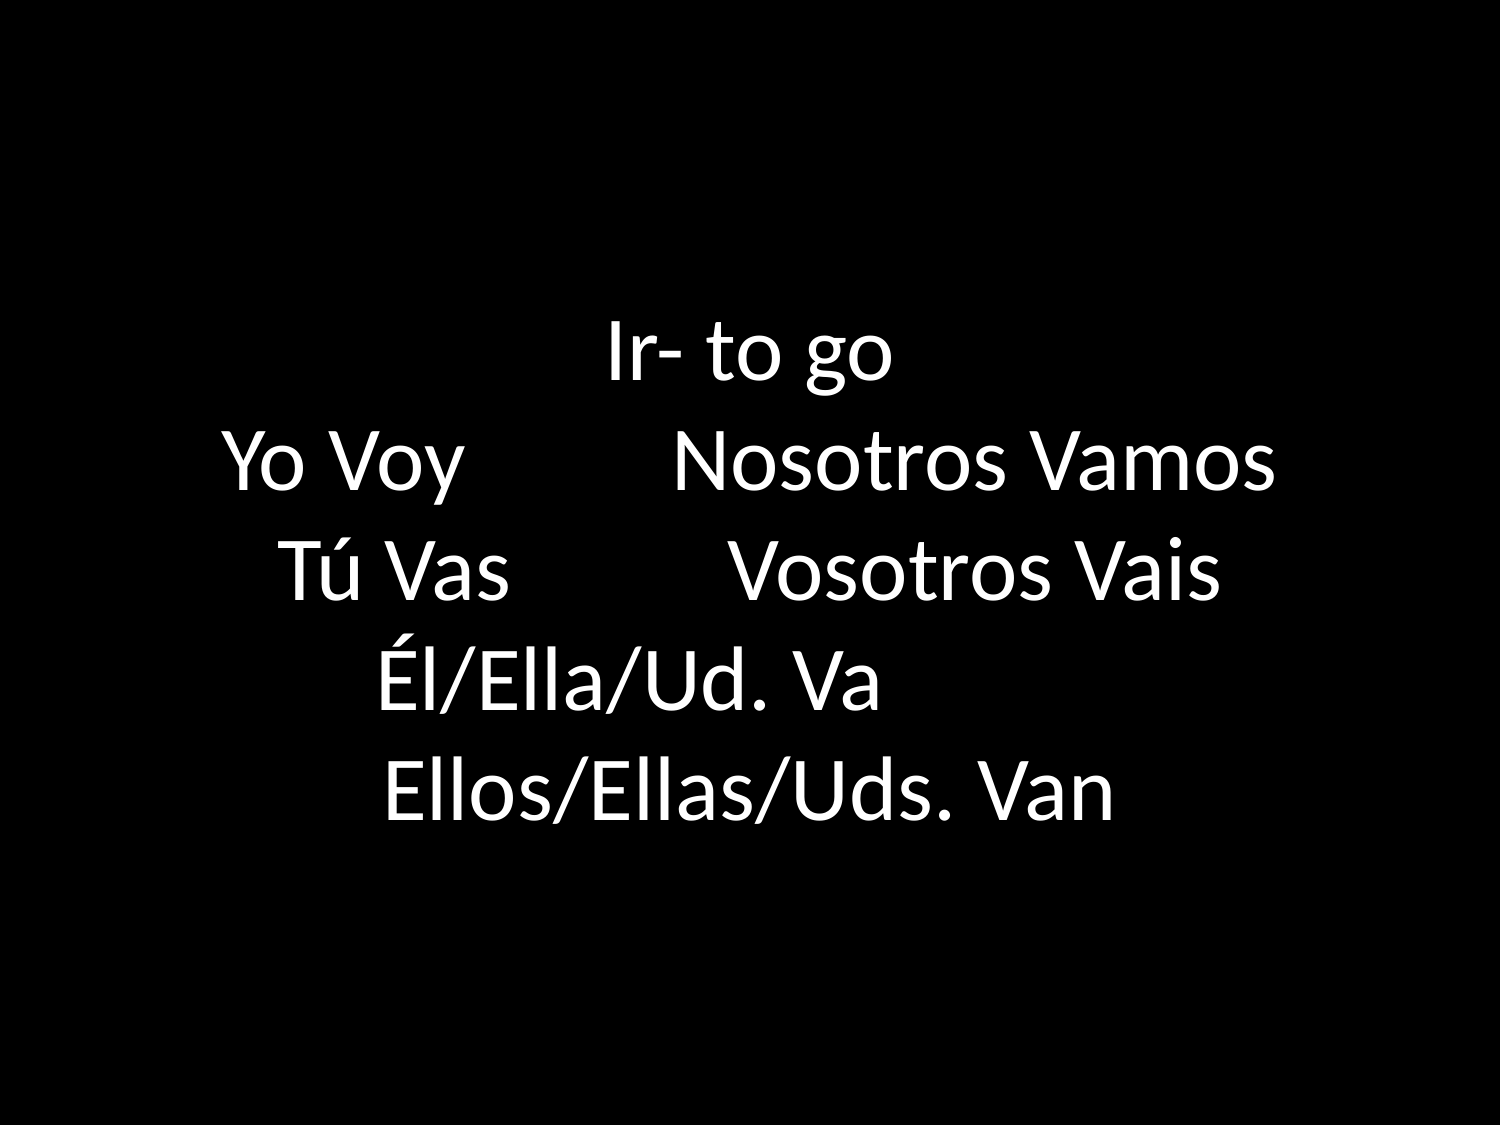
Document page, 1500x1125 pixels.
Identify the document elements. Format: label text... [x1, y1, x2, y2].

title Ir- to go Yo Voy Nosotros Vamos Tú Vas Vosotros Vais Él/Ella/Ud. Va Ellos/Ellas/Uds. Van [75, 45, 1425, 1083]
